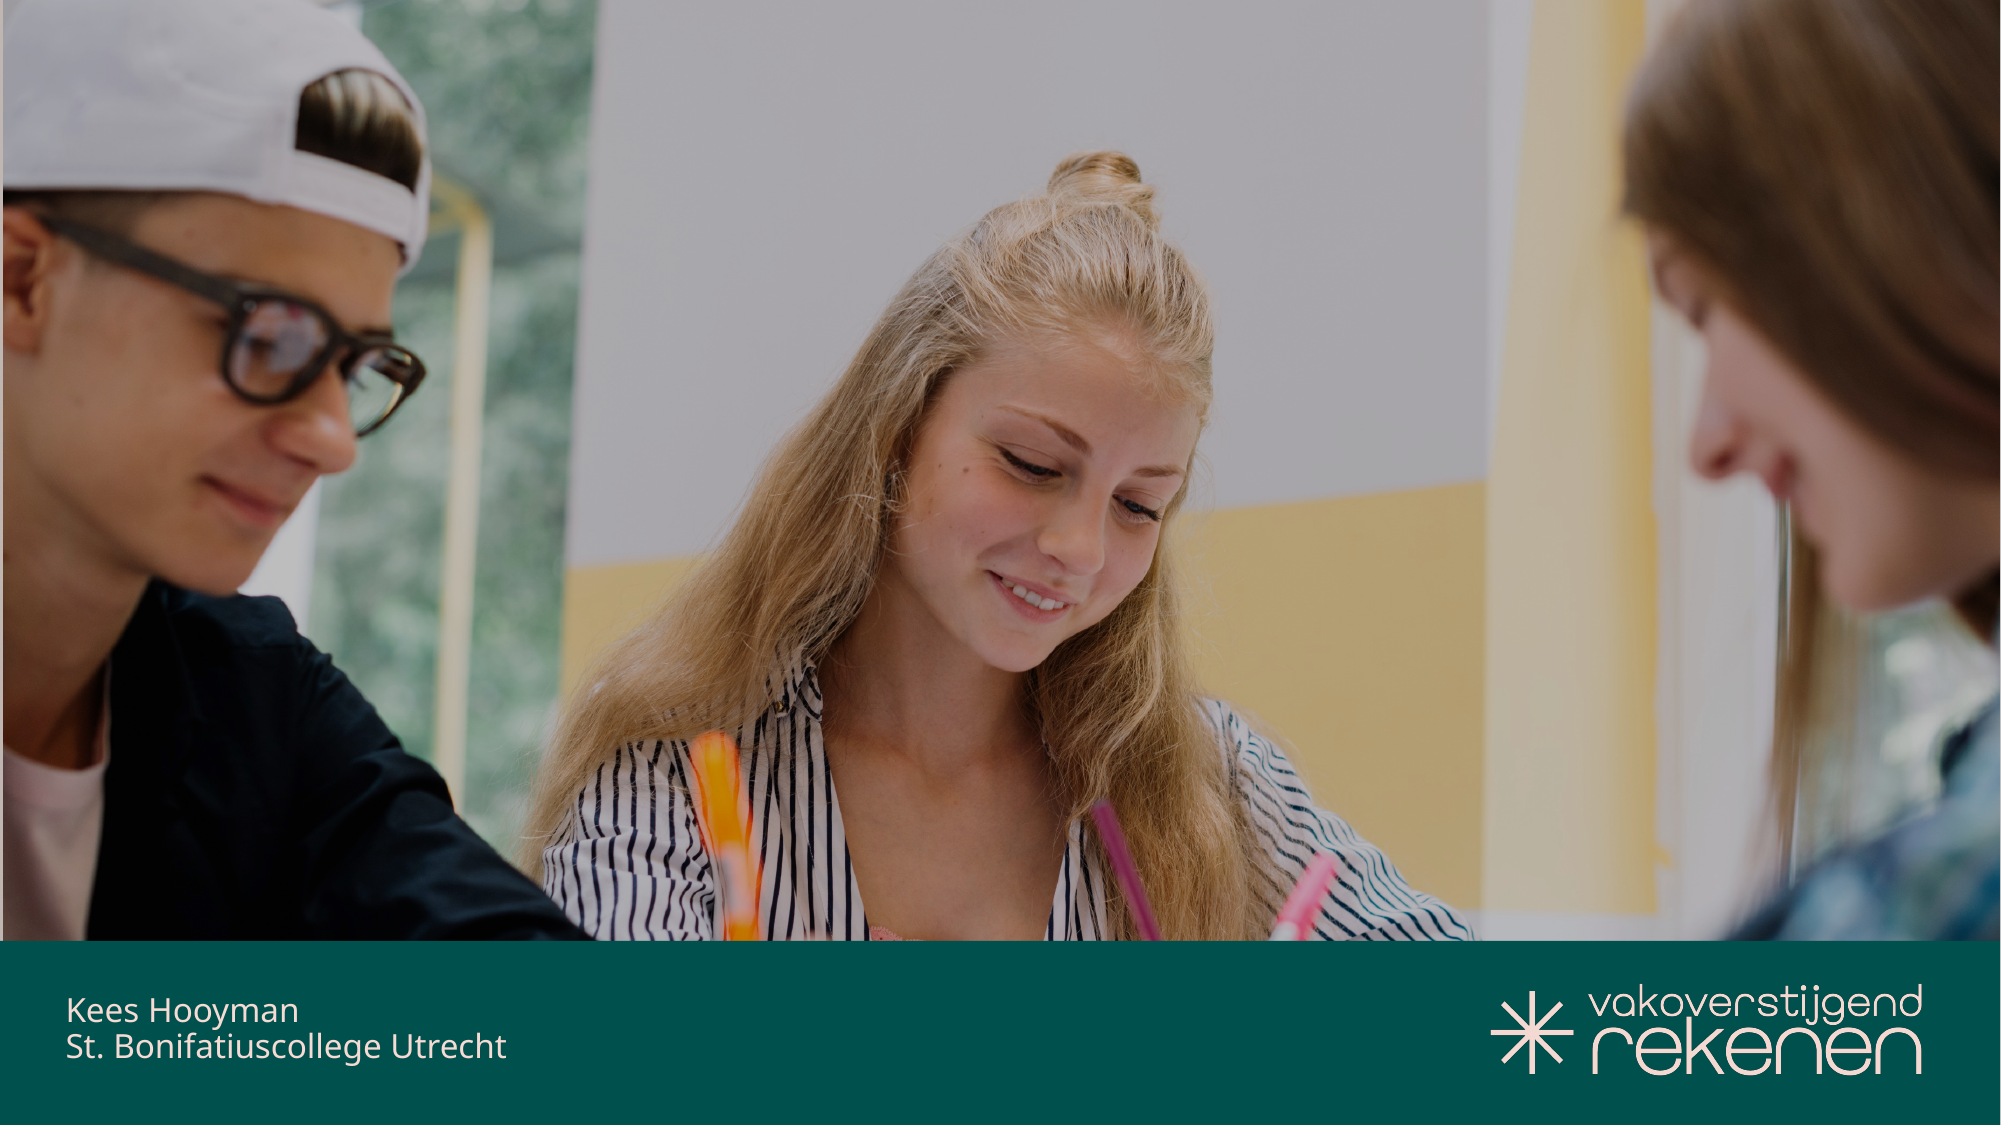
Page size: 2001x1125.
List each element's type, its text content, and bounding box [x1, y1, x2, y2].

picture [3, 0, 2000, 940]
text_box Kees Hooyman St. Bonifatiuscollege Utrecht [50, 986, 680, 1083]
picture [1462, 966, 1950, 1093]
